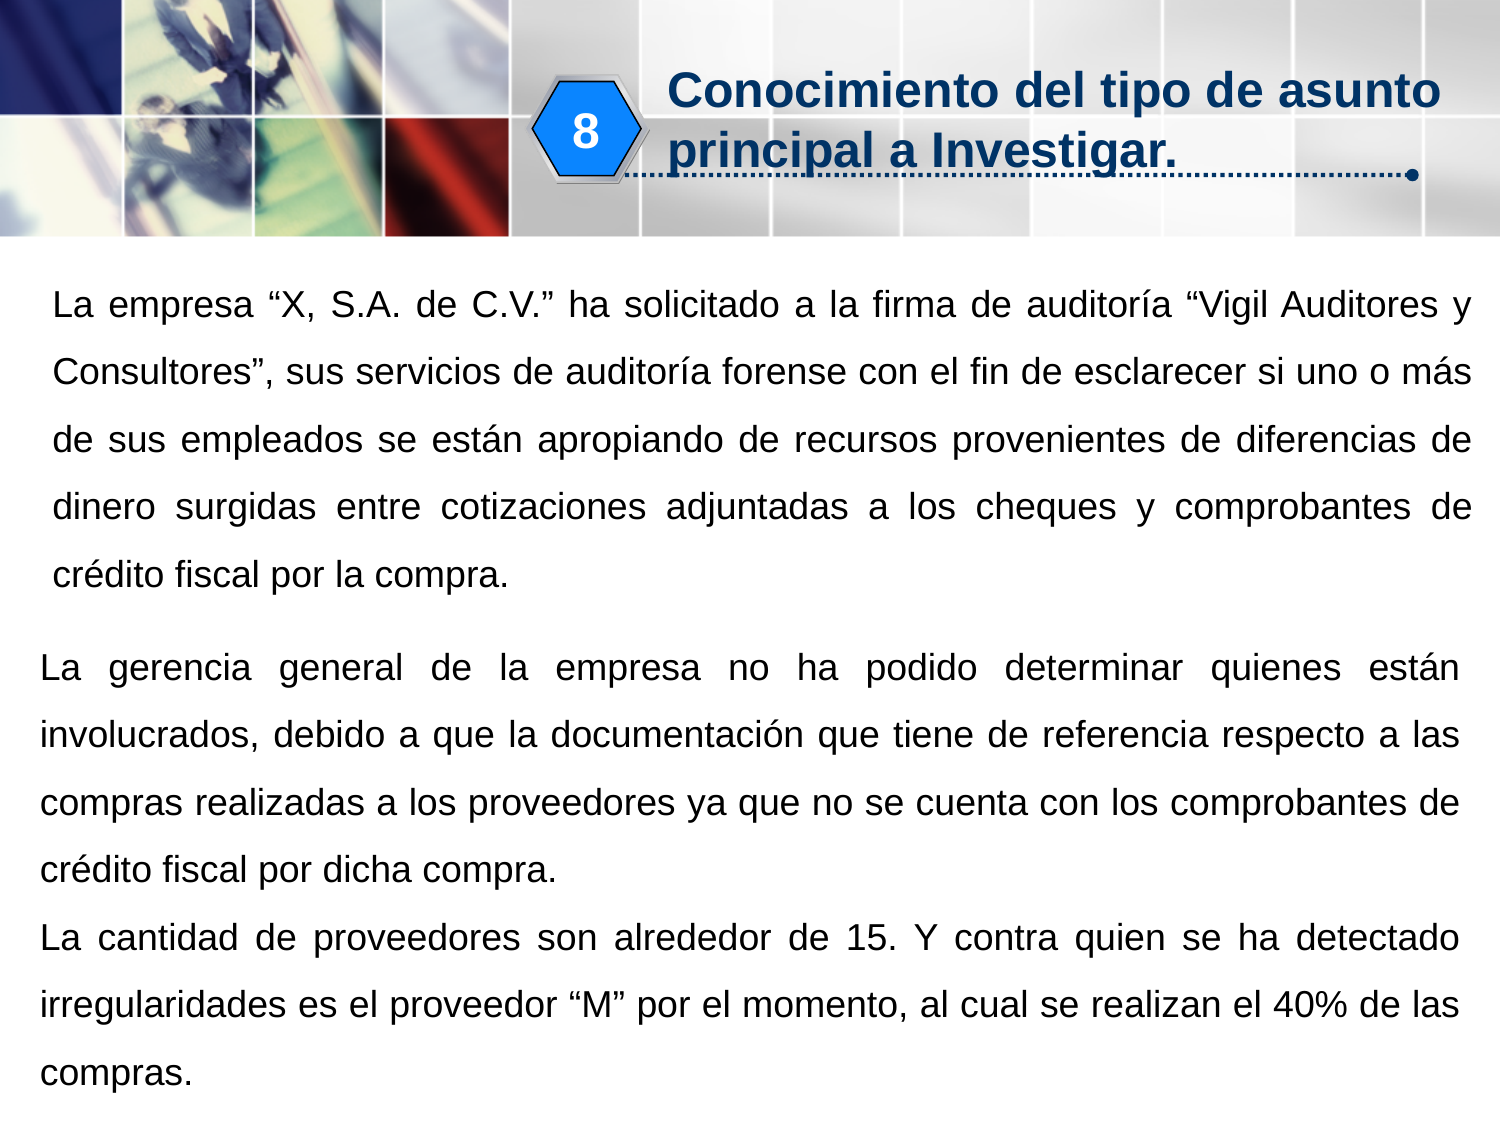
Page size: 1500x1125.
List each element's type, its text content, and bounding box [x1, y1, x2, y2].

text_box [524, 74, 1413, 185]
text_box La gerencia general de la empresa no ha podido determinar quienes están involucrados, debido a que la documentación que tiene de referencia respecto a las compras realizadas a los proveedores ya que no se cuenta con los comprobantes de crédito fiscal por dicha compra. La cantidad de proveedores son alrededor de 15. Y contra quien se ha detectado irregularidades es el proveedor “M” por el momento, al cual se realizan el 40% de las compras. [24, 612, 1475, 1100]
picture [0, 0, 1500, 238]
text_box Conocimiento del tipo de asunto principal a Investigar. [652, 49, 1472, 185]
text_box La empresa “X, S.A. de C.V.” ha solicitado a la firma de auditoría “Vigil Auditores y Consultores”, sus servicios de auditoría forense con el fin de esclarecer si uno o más de sus empleados se están apropiando de recursos provenientes de diferencias de dinero surgidas entre cotizaciones adjuntadas a los cheques y comprobantes de crédito fiscal por la compra. [37, 249, 1488, 603]
